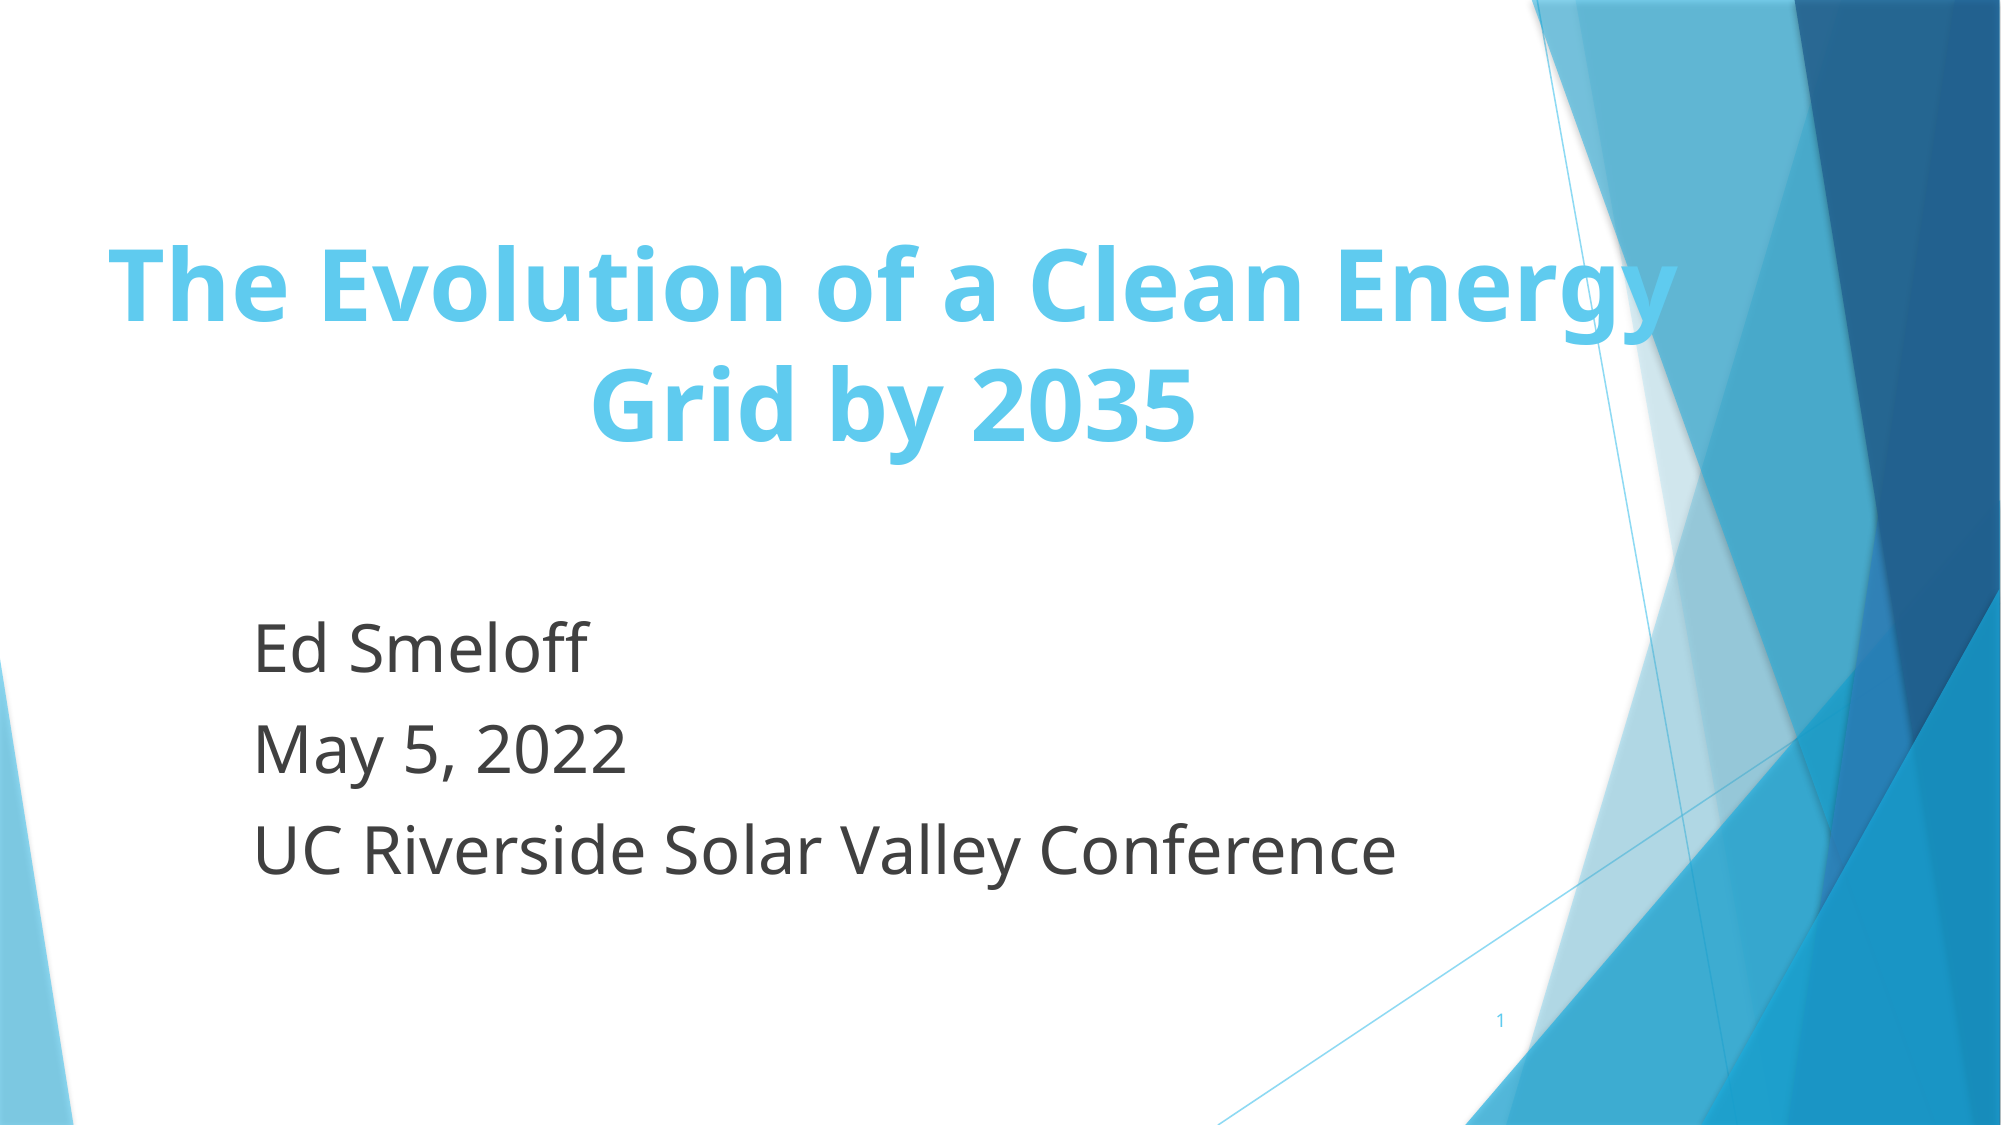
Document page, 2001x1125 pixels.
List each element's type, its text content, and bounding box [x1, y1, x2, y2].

slide_number 1 [1409, 991, 1522, 1051]
list Ed Smeloff May 5, 2022 UC Riverside Solar Valley Conference [237, 597, 1721, 1099]
title The Evolution of a Clean Energy Grid by 2035 [31, 213, 1757, 820]
